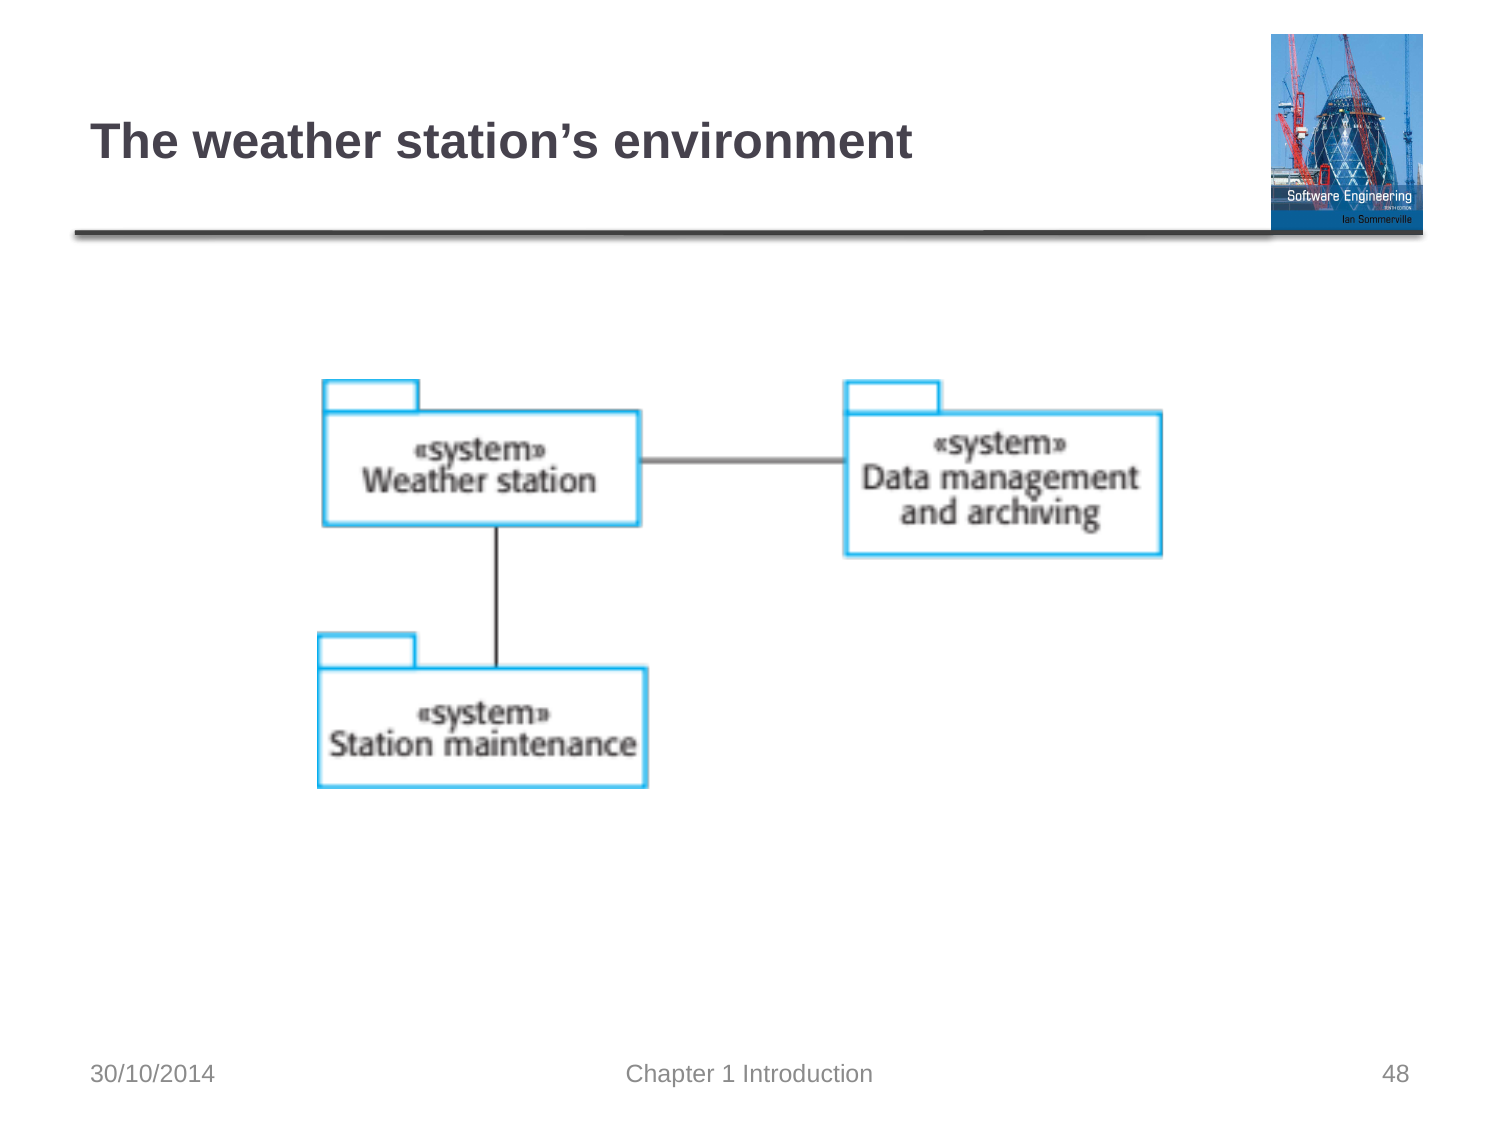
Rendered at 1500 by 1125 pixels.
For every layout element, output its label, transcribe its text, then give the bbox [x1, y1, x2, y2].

title The weather station’s environment [74, 44, 1272, 233]
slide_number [75, 1042, 425, 1103]
slide_number 48 [1074, 1042, 1425, 1103]
picture [1271, 34, 1423, 230]
picture [316, 379, 1164, 789]
footer Chapter 1 Introduction [512, 1042, 988, 1103]
